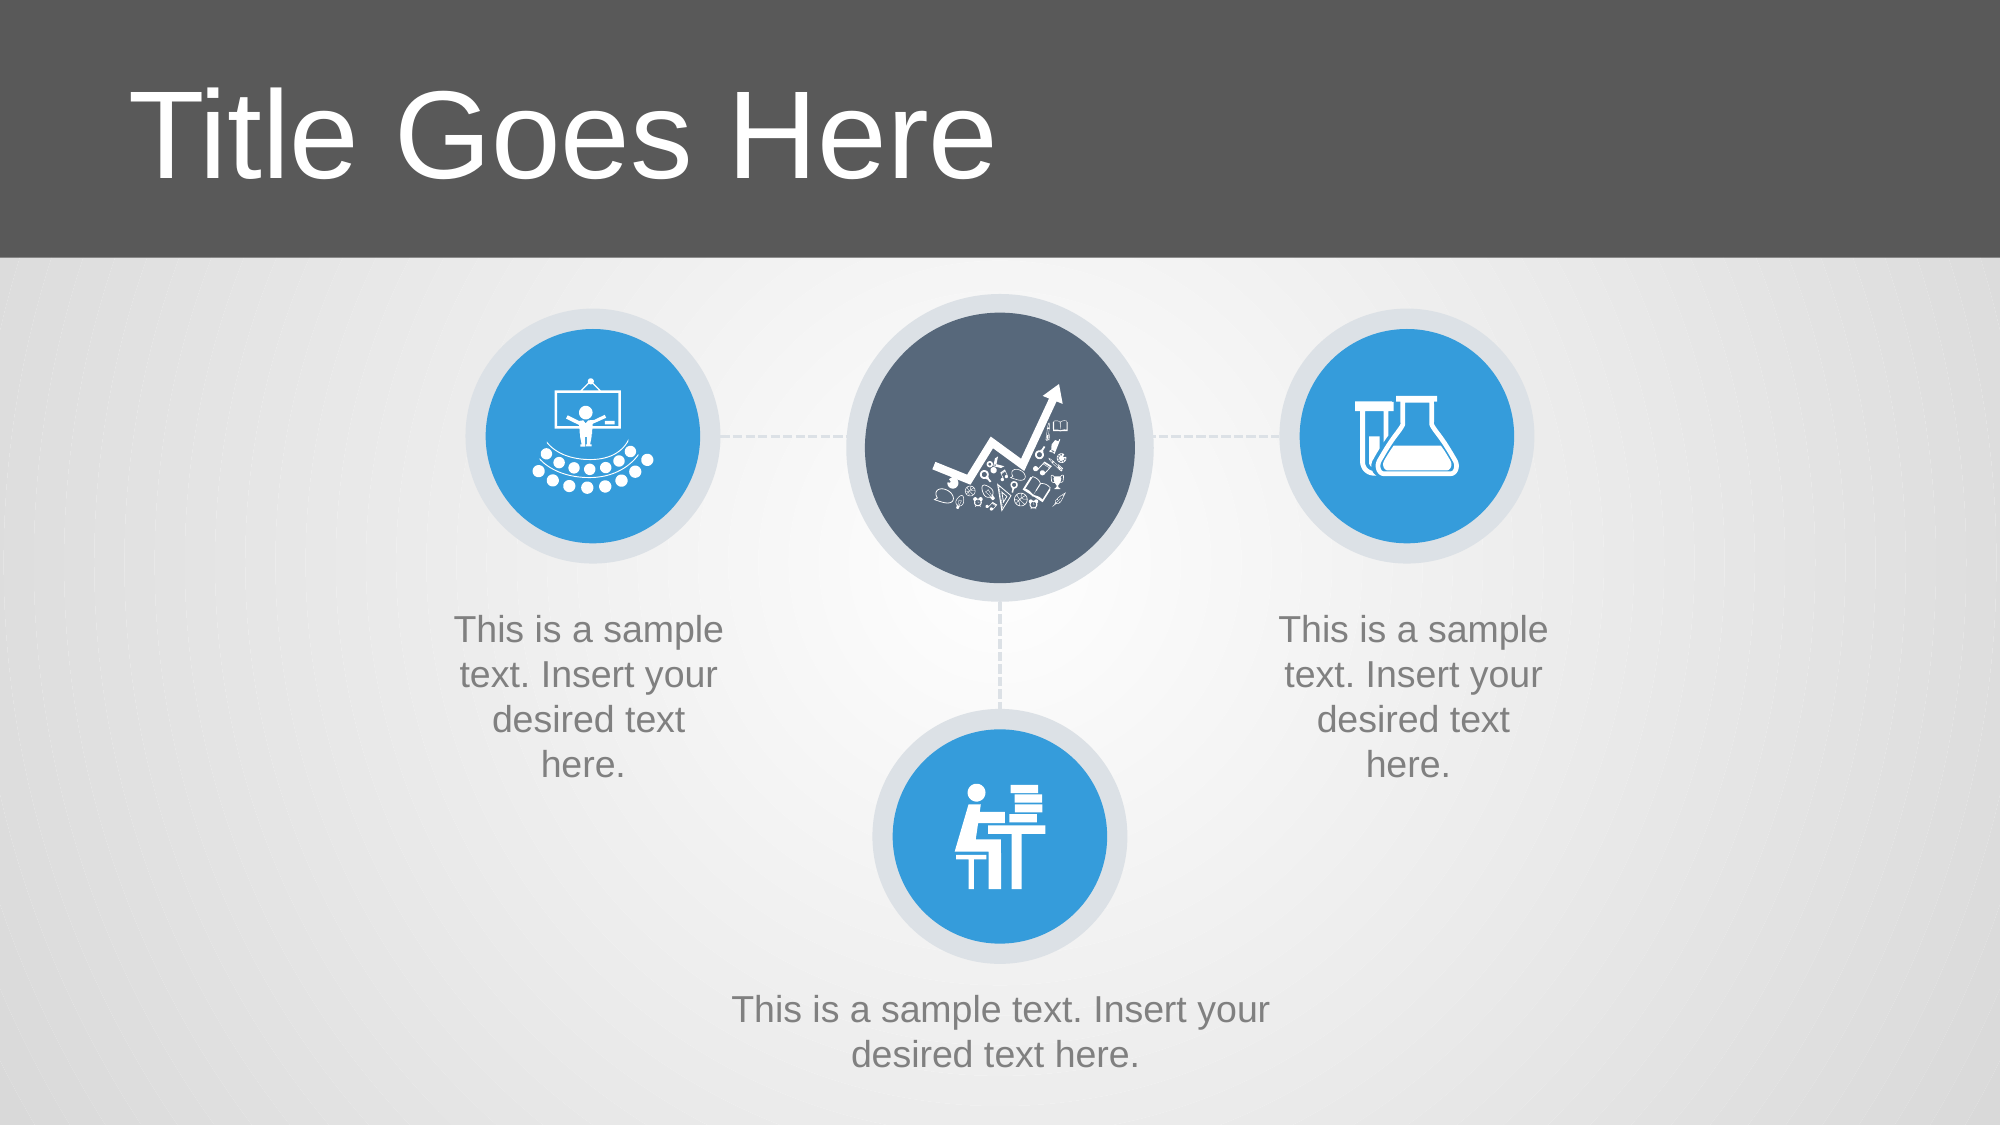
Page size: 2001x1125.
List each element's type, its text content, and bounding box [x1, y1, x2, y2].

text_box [532, 378, 654, 494]
text_box [891, 728, 1109, 945]
text_box [484, 327, 702, 545]
text_box [1278, 307, 1536, 565]
text_box Title Goes Here [112, 63, 1887, 195]
text_box [0, 0, 2000, 259]
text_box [954, 783, 1046, 889]
text_box [1298, 327, 1516, 545]
text_box [871, 707, 1129, 965]
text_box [846, 293, 1154, 602]
text_box This is a sample text. Insert your desired text here. [437, 597, 740, 793]
text_box This is a sample text. Insert your desired text here. [713, 977, 1289, 1083]
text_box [1354, 395, 1459, 477]
text_box This is a sample text. Insert your desired text here. [1262, 597, 1565, 792]
text_box [464, 307, 722, 565]
